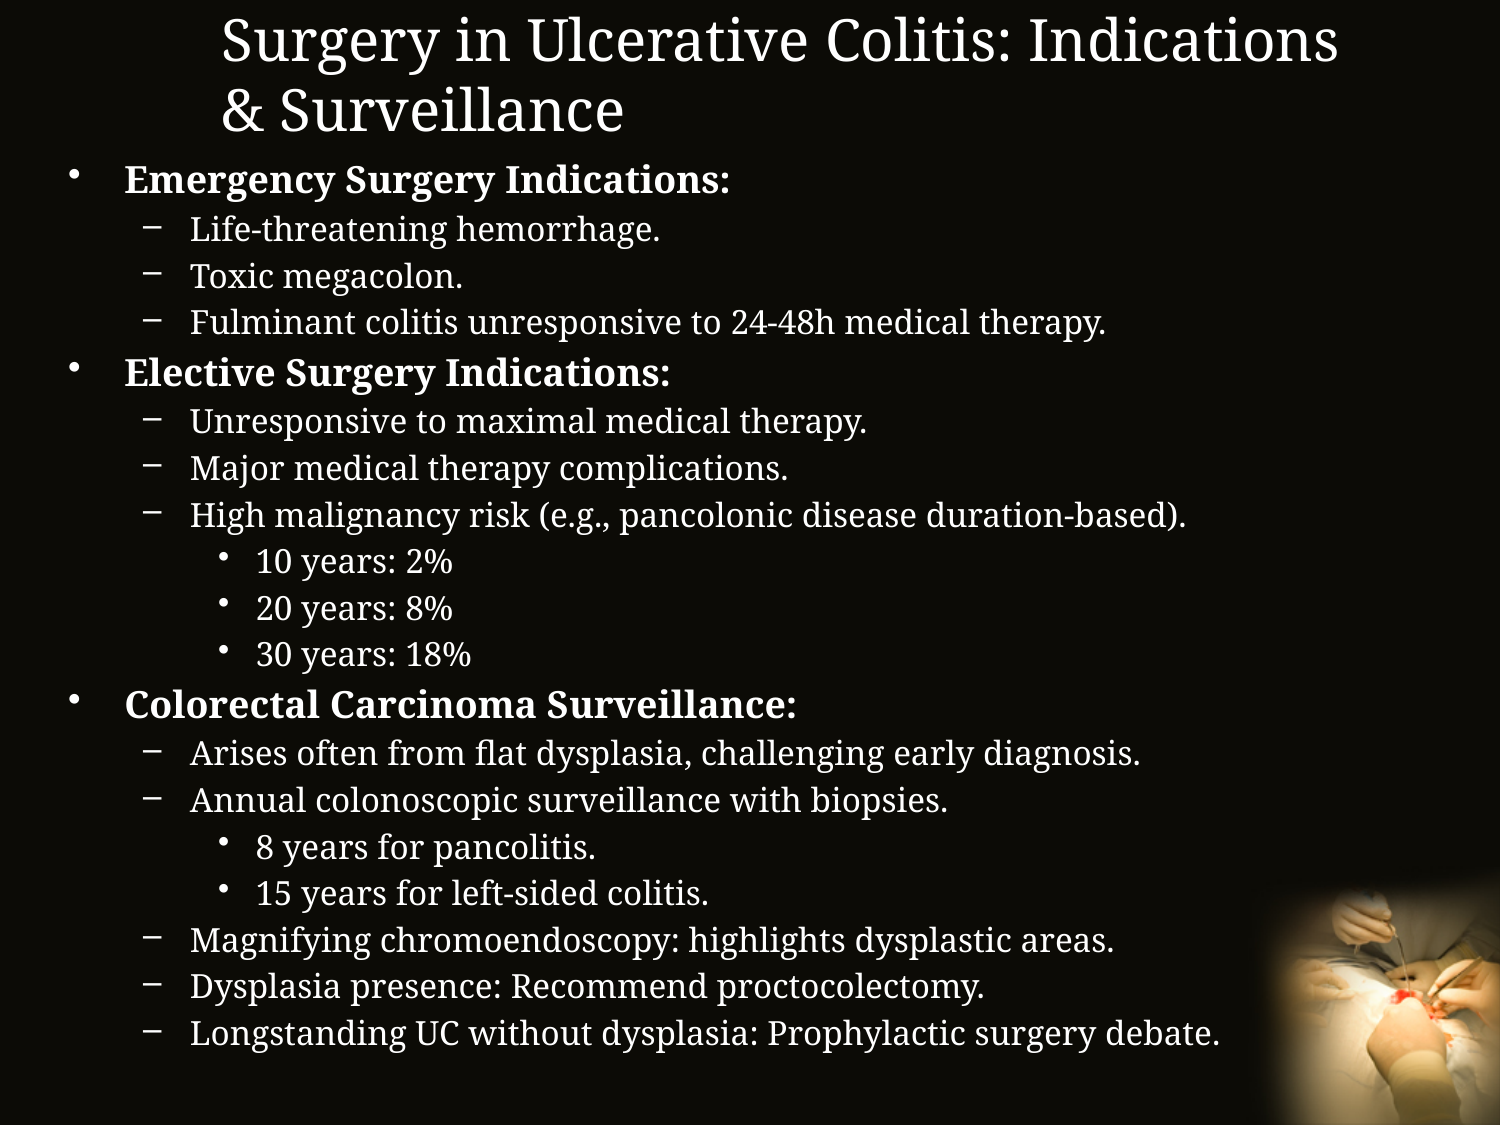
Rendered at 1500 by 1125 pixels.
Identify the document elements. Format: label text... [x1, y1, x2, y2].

list Emergency Surgery Indications: Life-threatening hemorrhage. Toxic megacolon. Fulminant colitis unresponsive to 24-48h medical therapy. Elective Surgery Indications: Unresponsive to maximal medical therapy. Major medical therapy complications. High malignancy risk (e.g., pancolonic disease duration-based). 10 years: 2% 20 years: 8% 30 years: 18% Colorectal Carcinoma Surveillance: Arises often from flat dysplasia, challenging early diagnosis. Annual colonoscopic surveillance with biopsies. 8 years for pancolitis. 15 years for left-sided colitis. Magnifying chromoendoscopy: highlights dysplastic areas. Dysplasia presence: Recommend proctocolectomy. Longstanding UC without dysplasia: Prophylactic surgery debate. [52, 148, 1282, 1024]
title Surgery in Ulcerative Colitis: Indications & Surveillance [206, 30, 1377, 115]
picture [0, 0, 1500, 1125]
